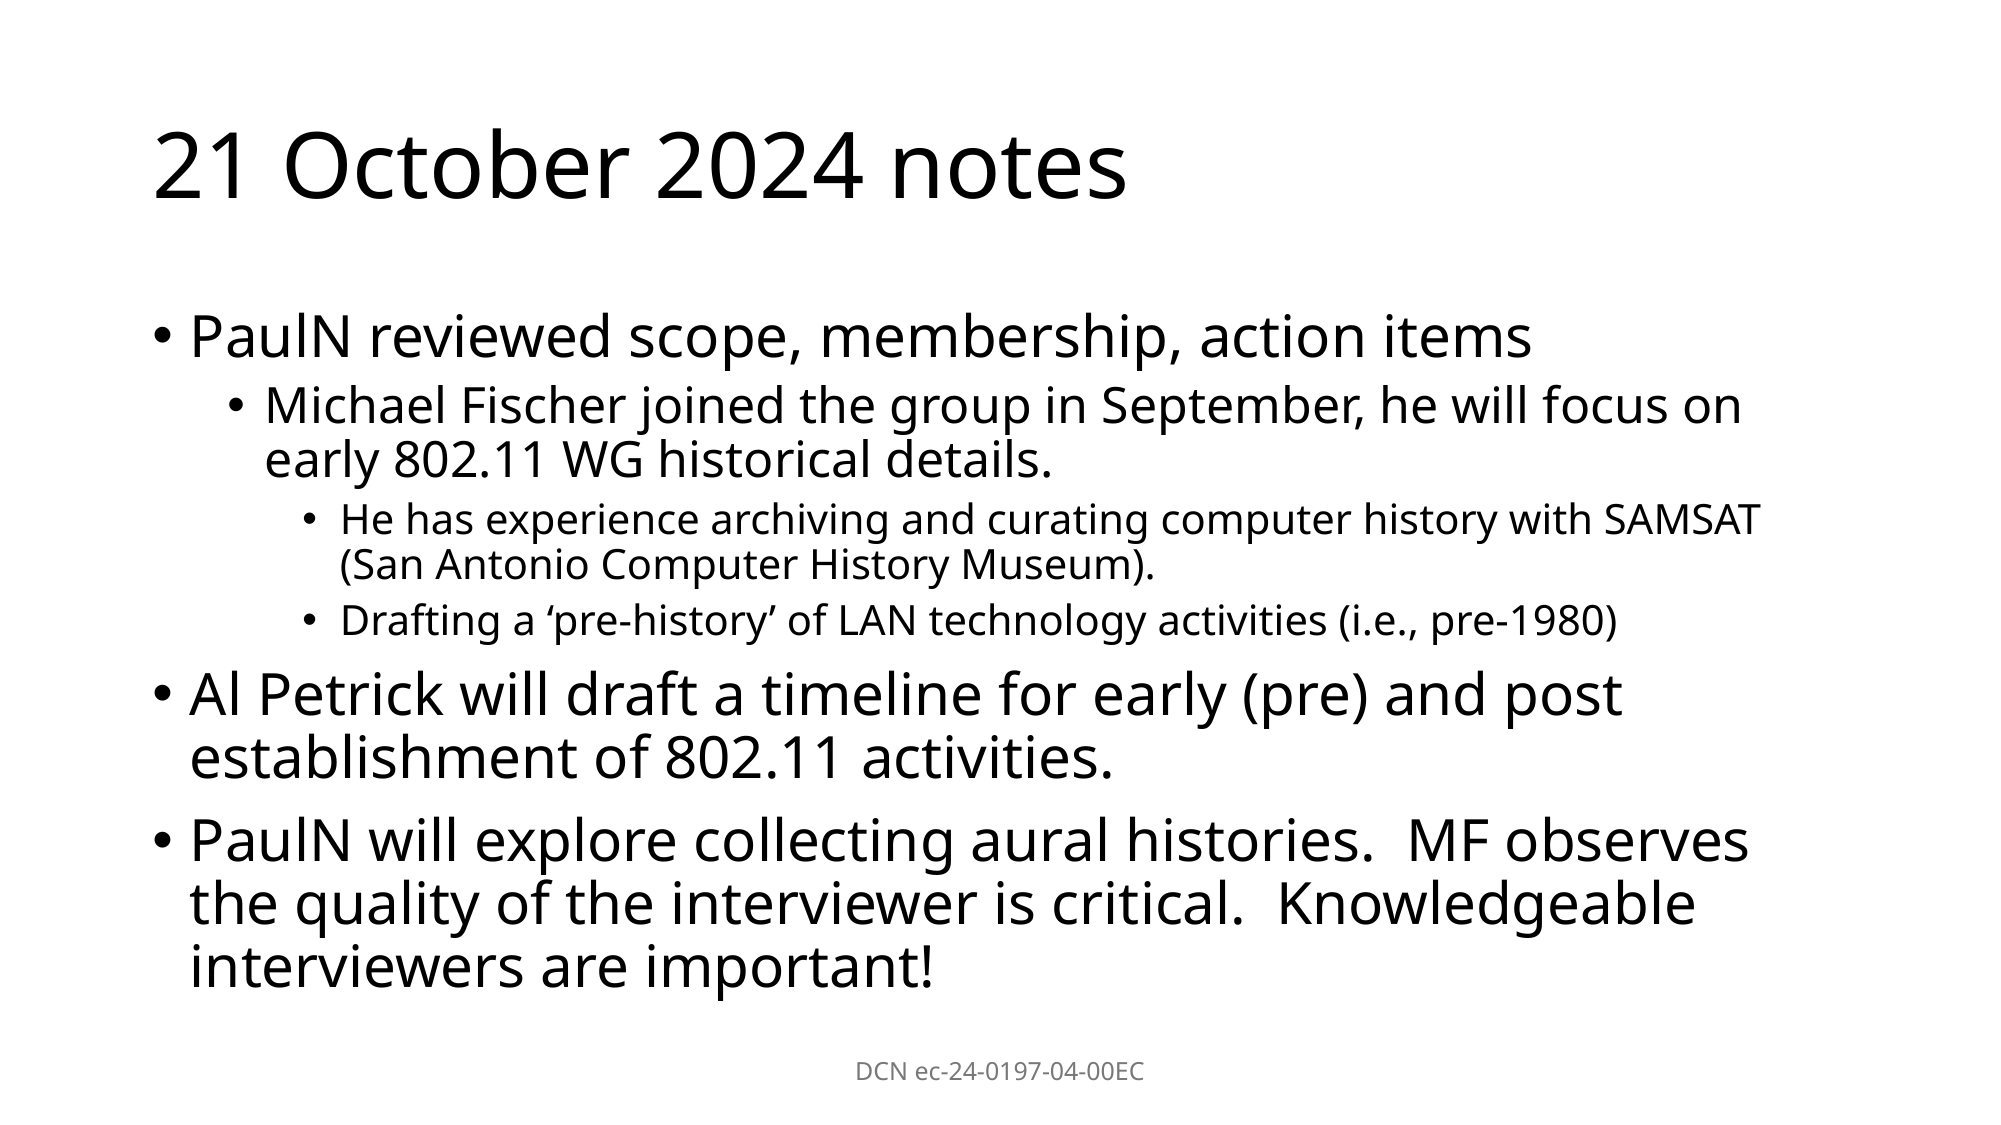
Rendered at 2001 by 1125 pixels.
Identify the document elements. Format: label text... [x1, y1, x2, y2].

list PaulN reviewed scope, membership, action items Michael Fischer joined the group in September, he will focus on early 802.11 WG historical details. He has experience archiving and curating computer history with SAMSAT (San Antonio Computer History Museum). Drafting a ‘pre-history’ of LAN technology activities (i.e., pre-1980) Al Petrick will draft a timeline for early (pre) and post establishment of 802.11 activities. PaulN will explore collecting aural histories. MF observes the quality of the interviewer is critical. Knowledgeable interviewers are important! [137, 299, 1863, 1014]
title 21 October 2024 notes [137, 59, 1863, 278]
footer DCN ec-24-0197-04-00EC [662, 1042, 1338, 1103]
